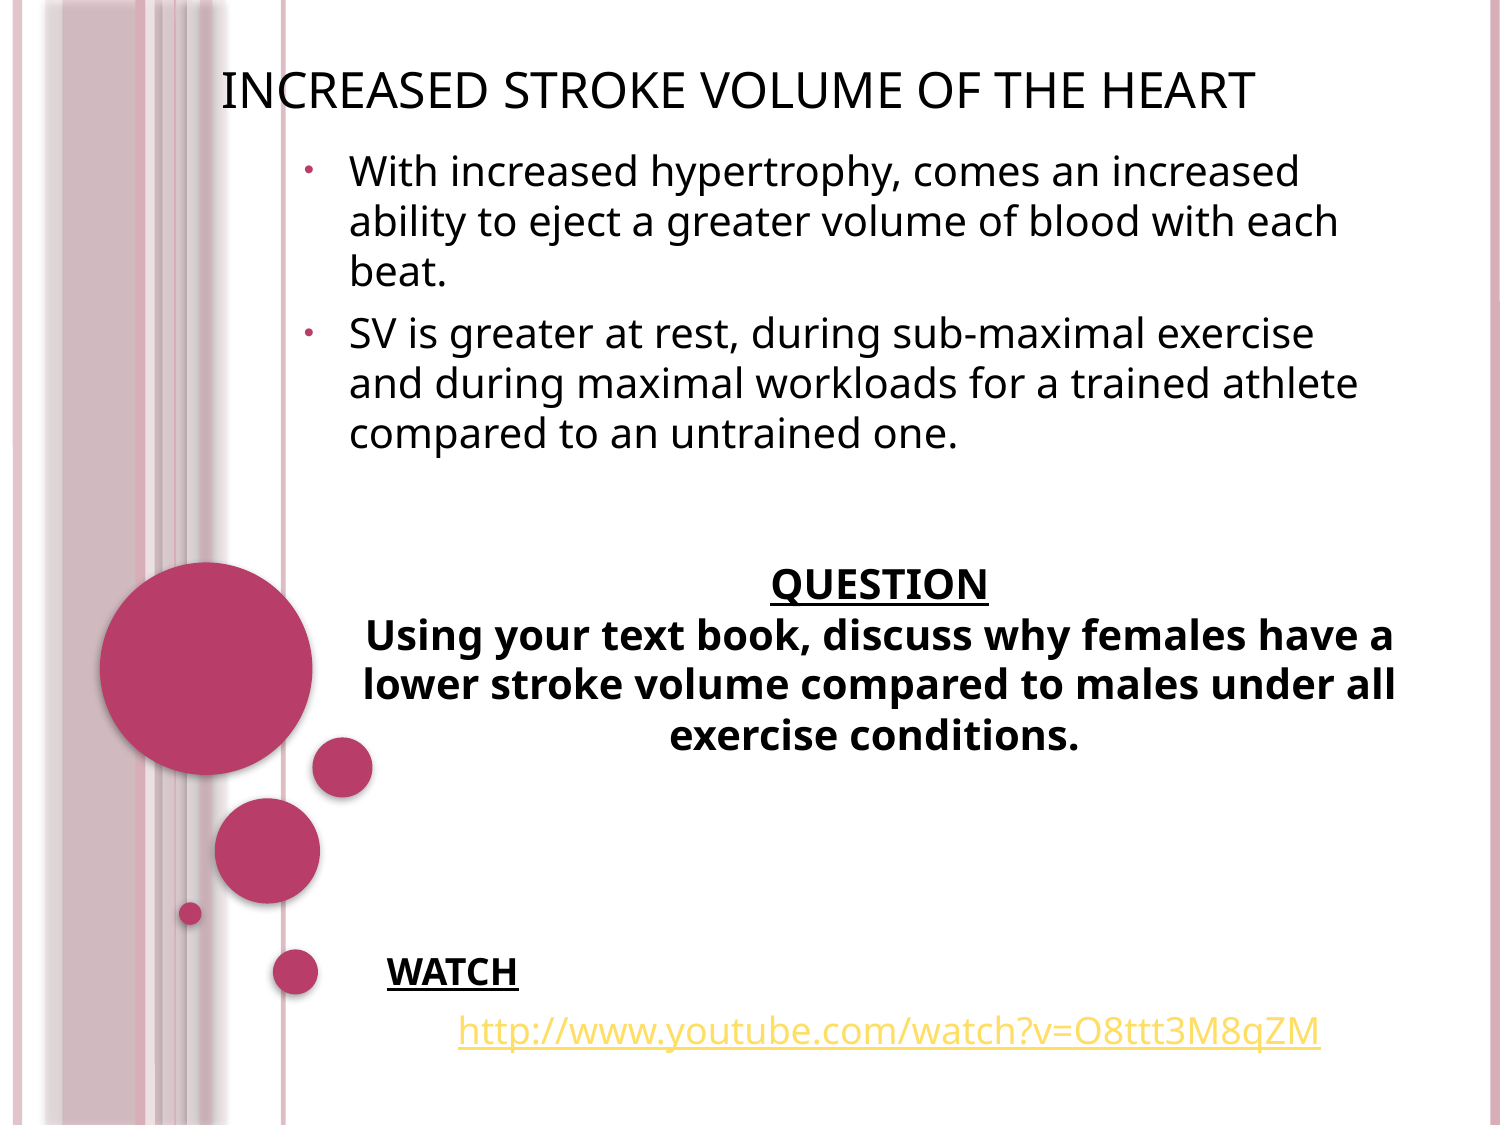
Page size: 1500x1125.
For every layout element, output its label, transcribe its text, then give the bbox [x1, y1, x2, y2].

text_box http://www.youtube.com/watch?v=O8ttt3M8qZM [442, 999, 1424, 1111]
text_box Increased stroke volume of the heart [206, 30, 1471, 127]
text_box WATCH [372, 940, 620, 1001]
text_box With increased hypertrophy, comes an increased ability to eject a greater volume of blood with each beat. SV is greater at rest, during sub-maximal exercise and during maximal workloads for a trained athlete compared to an untrained one. [289, 137, 1408, 492]
text_box QUESTION Using your text book, discuss why females have a lower stroke volume compared to males under all exercise conditions. [289, 550, 1471, 816]
